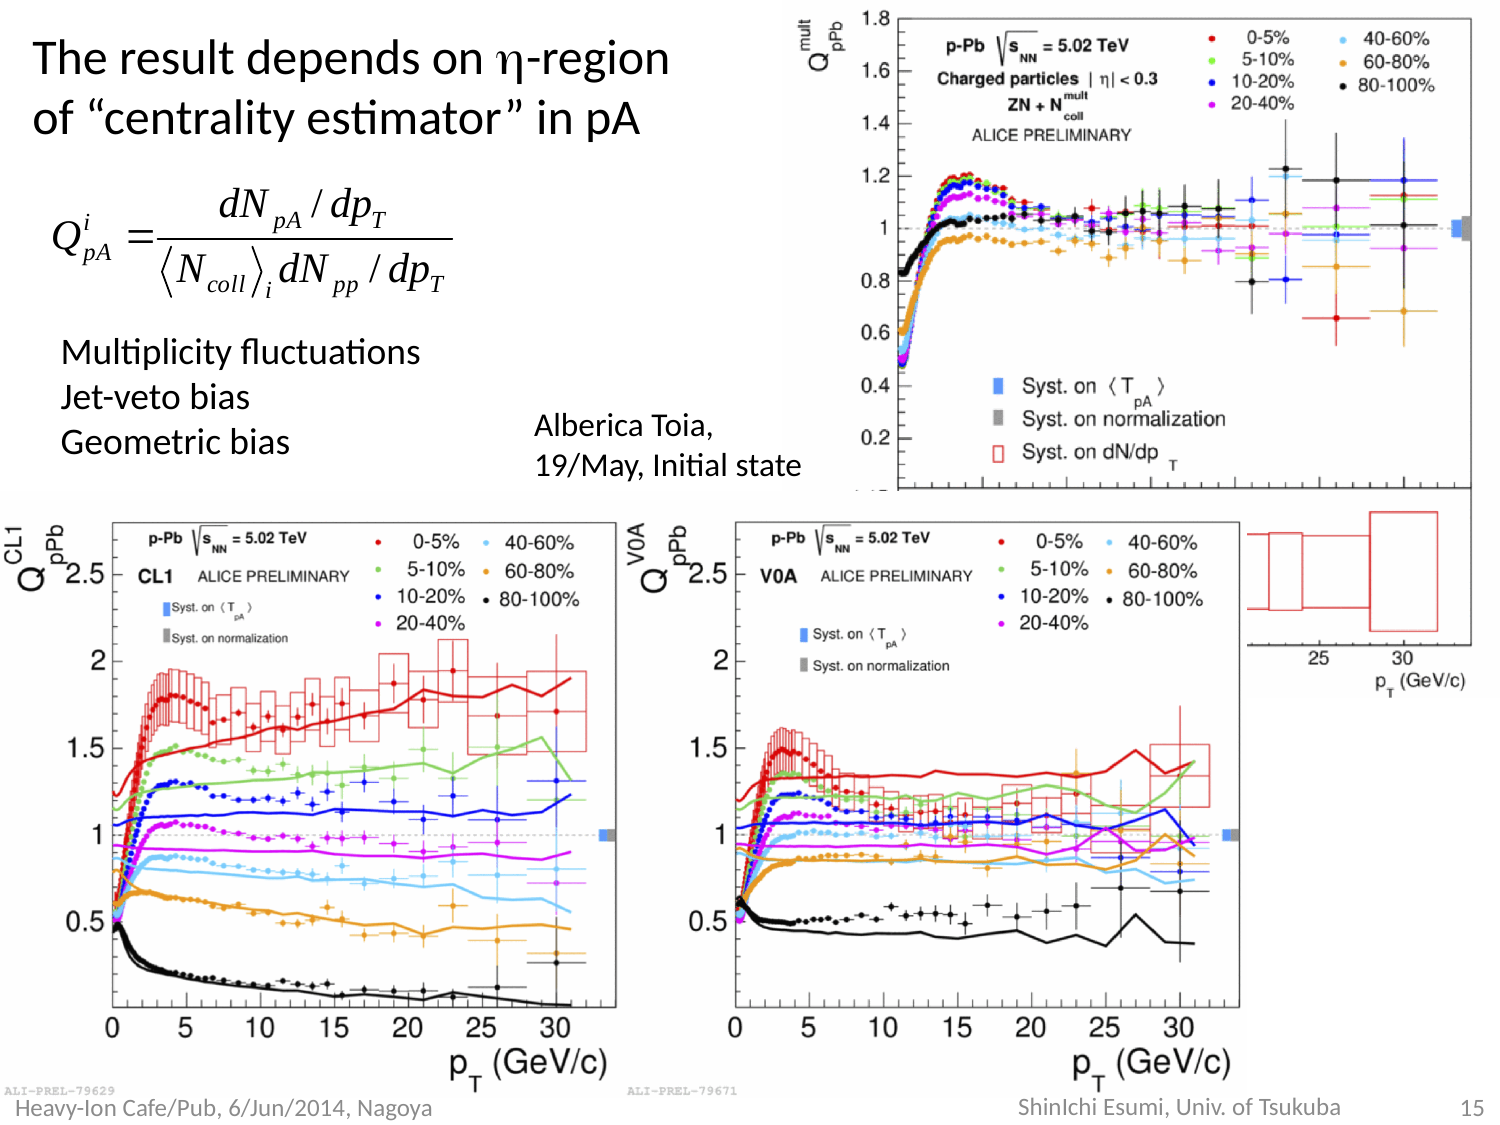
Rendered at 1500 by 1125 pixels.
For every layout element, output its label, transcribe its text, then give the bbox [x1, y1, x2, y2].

text_box The result depends on h-region of “centrality estimator” in pA [17, 17, 697, 153]
text_box Multiplicity fluctuations Jet-veto bias Geometric bias [45, 319, 460, 470]
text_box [45, 175, 460, 310]
footer ShinIchi Esumi, Univ. of Tsukuba [966, 1086, 1393, 1125]
picture [0, 0, 1500, 1098]
slide_number 15 [1393, 1086, 1500, 1125]
text_box Alberica Toia, 19/May, Initial state [519, 395, 777, 489]
slide_number Heavy-Ion Cafe/Pub, 6/Jun/2014, Nagoya [0, 1106, 472, 1125]
